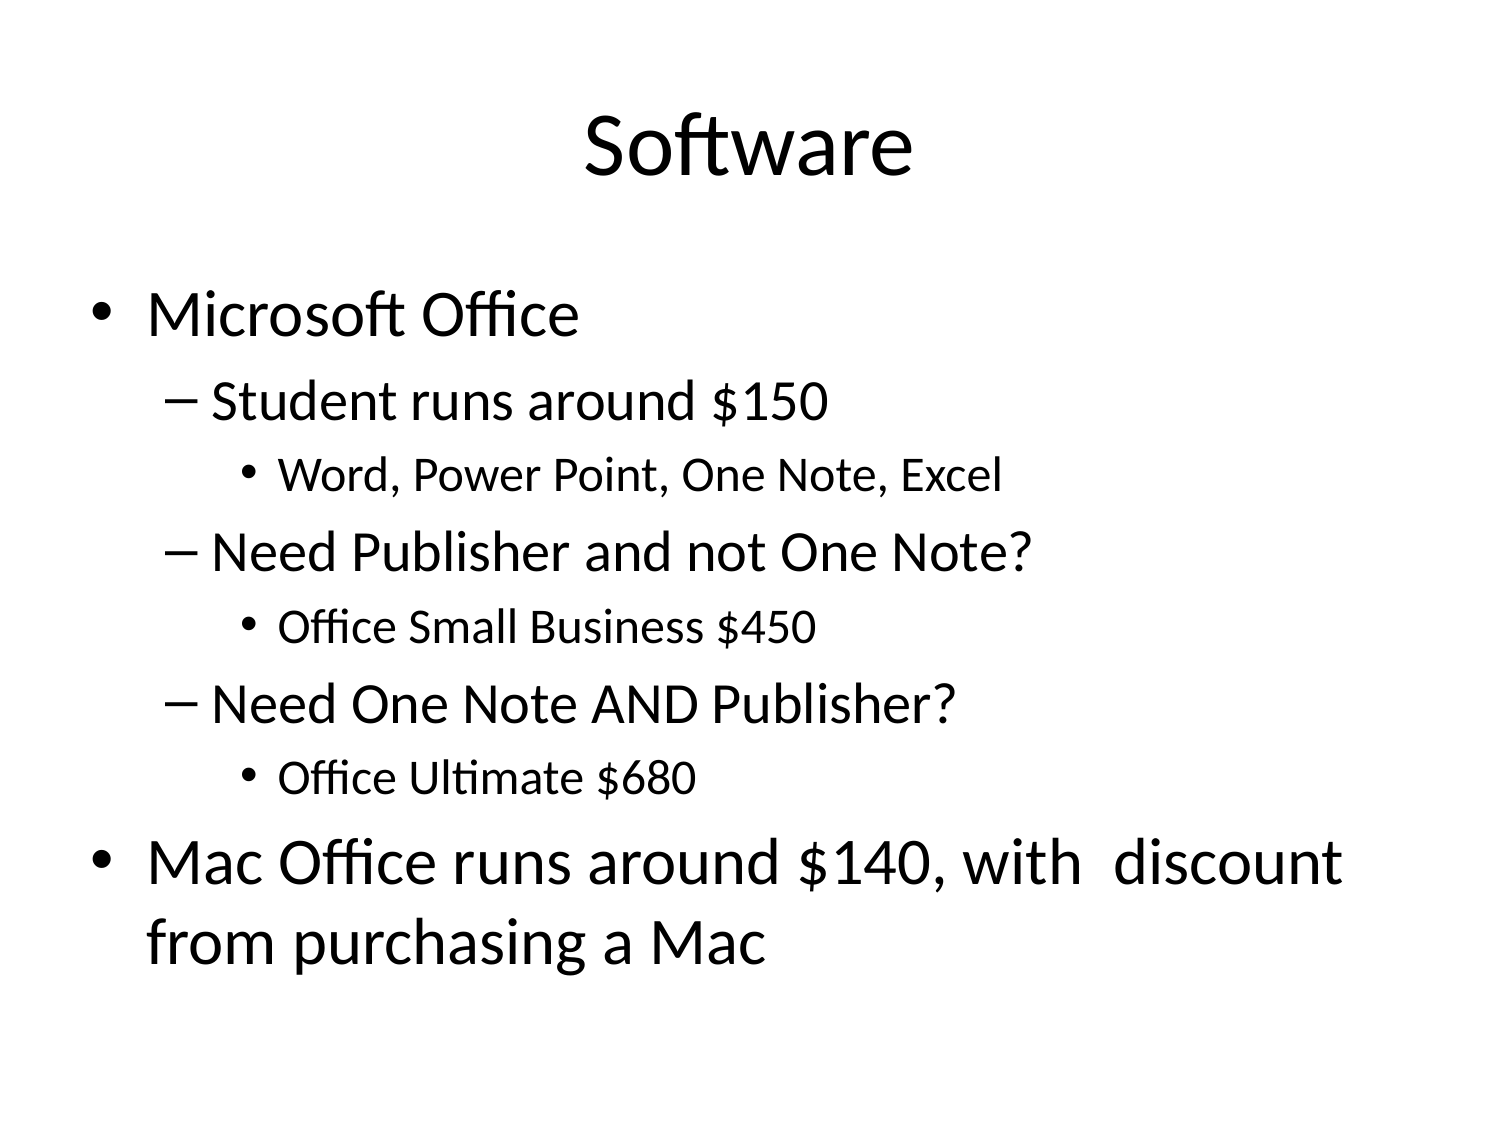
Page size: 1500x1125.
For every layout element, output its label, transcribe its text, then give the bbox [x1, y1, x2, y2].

list Microsoft Office Student runs around $150 Word, Power Point, One Note, Excel Need Publisher and not One Note? Office Small Business $450 Need One Note AND Publisher? Office Ultimate $680 Mac Office runs around $140, with discount from purchasing a Mac [75, 262, 1425, 1005]
title Software [75, 45, 1425, 233]
